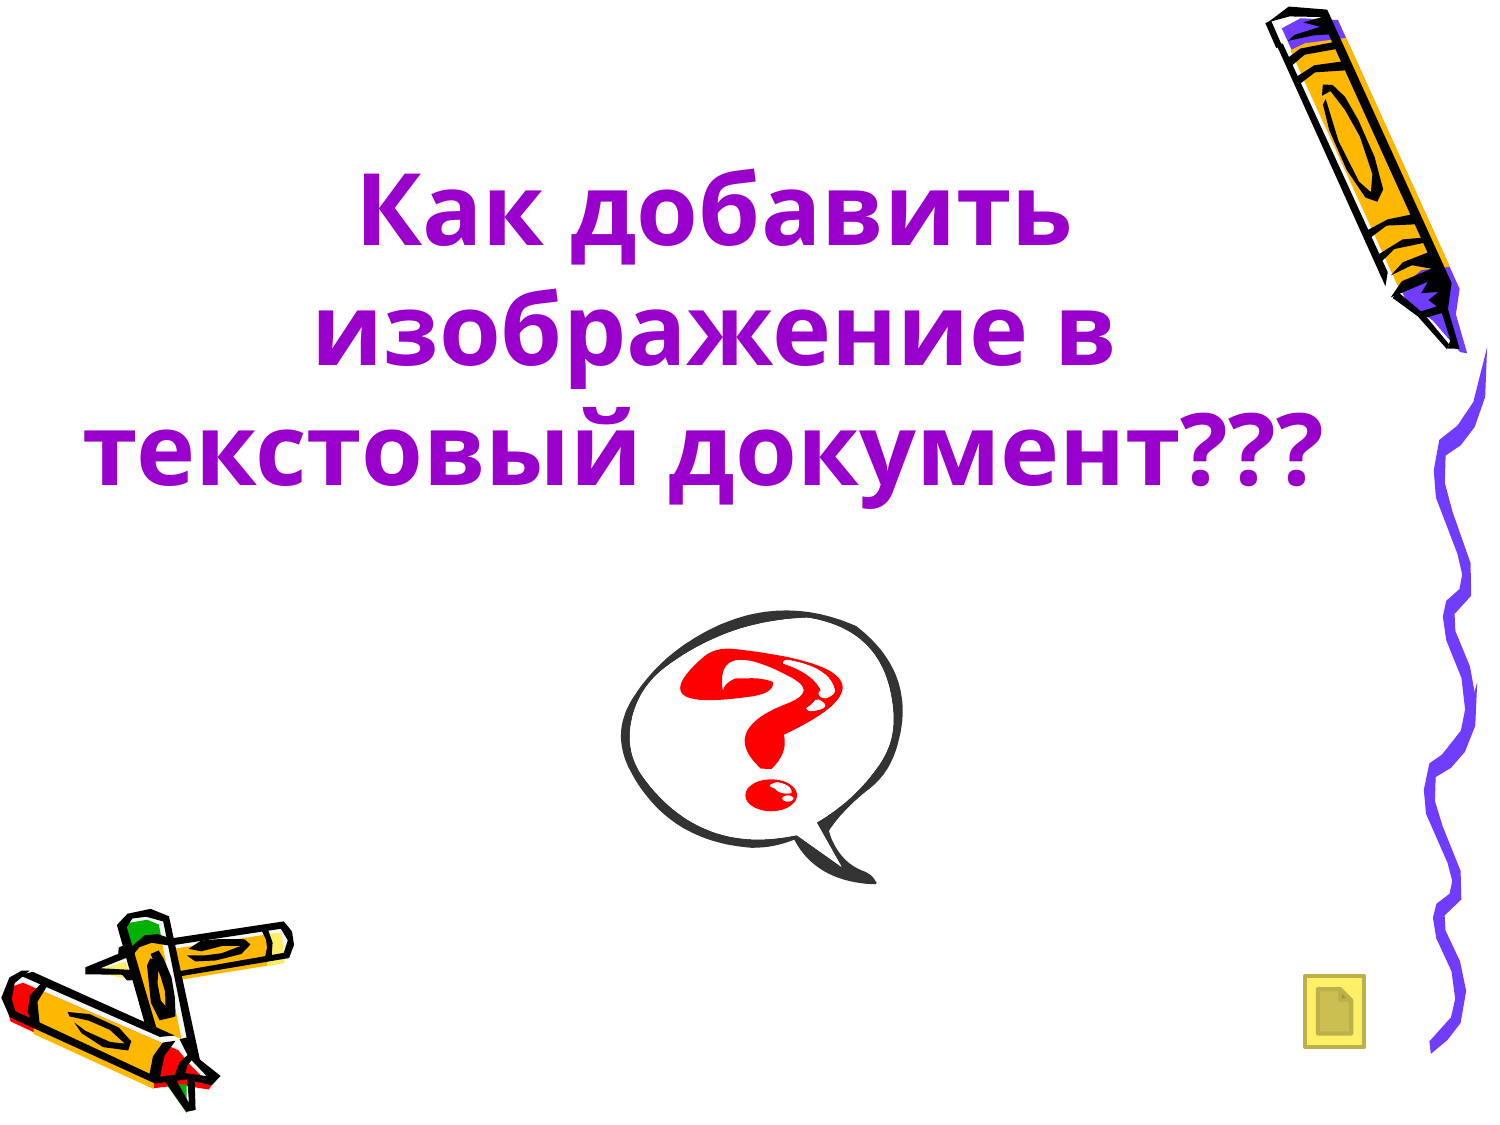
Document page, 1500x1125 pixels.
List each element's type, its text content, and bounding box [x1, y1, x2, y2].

title Как добавить изображение в текстовый документ??? [64, 349, 1365, 613]
text_box [1303, 974, 1366, 1049]
picture [619, 609, 904, 886]
